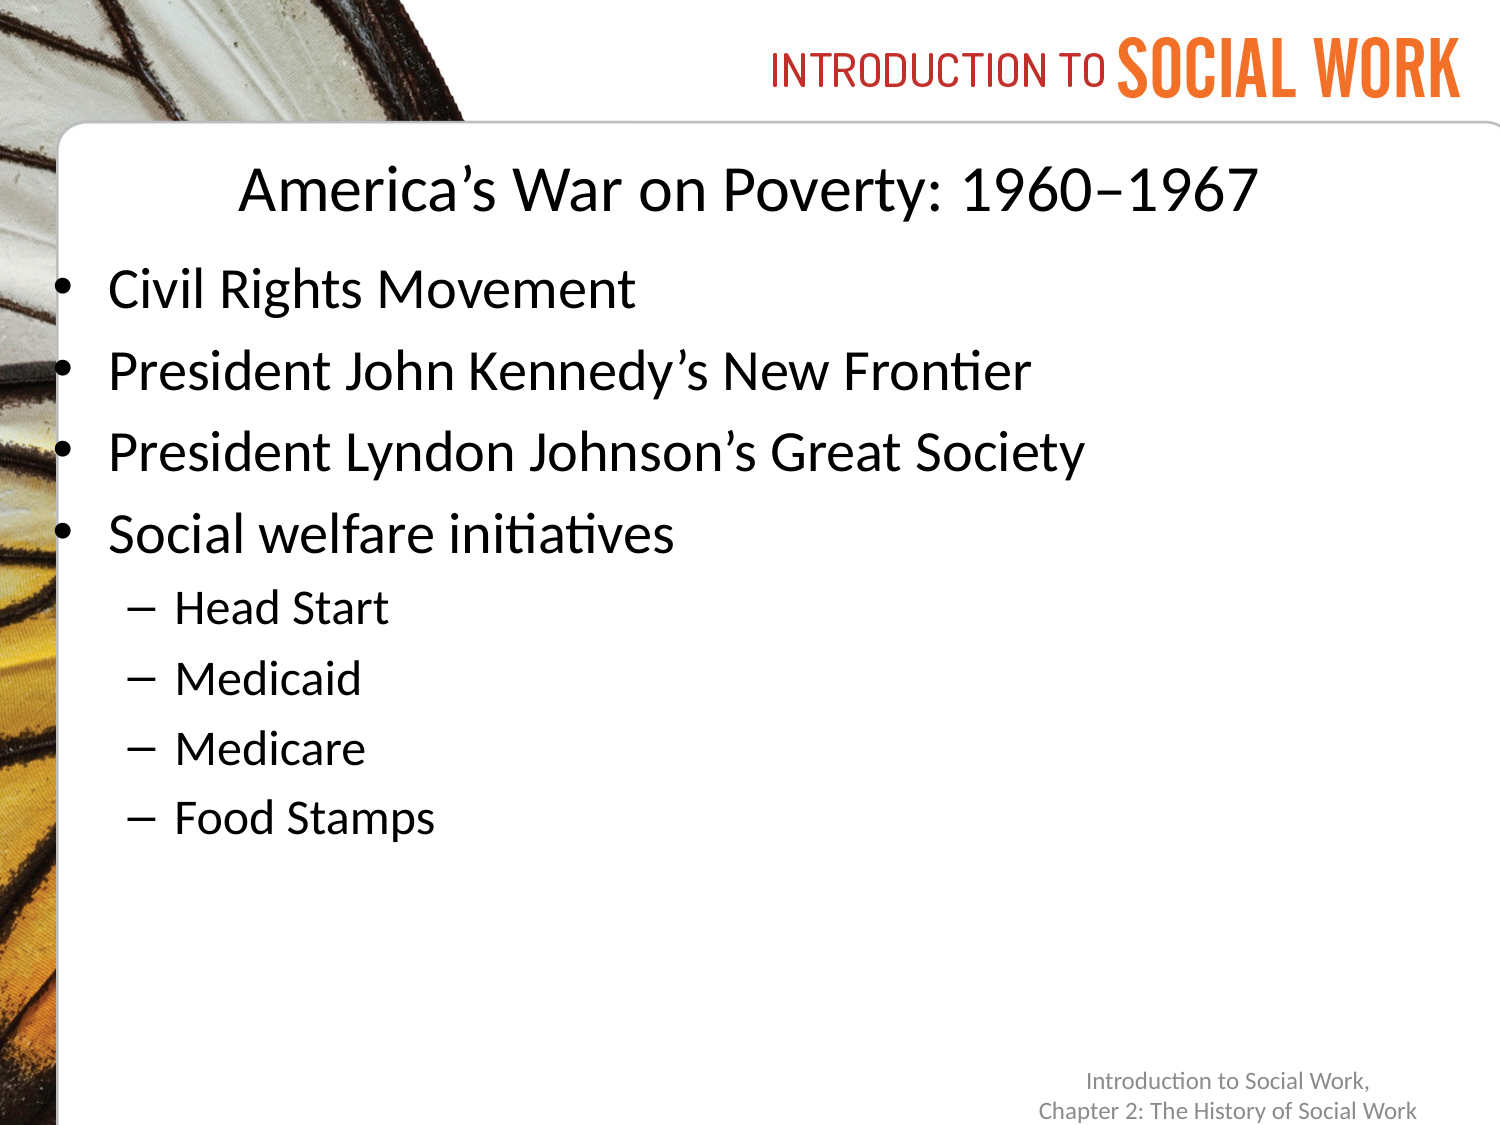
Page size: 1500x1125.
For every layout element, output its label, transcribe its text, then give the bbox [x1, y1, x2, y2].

title America’s War on Poverty: 1960–1967 [0, 137, 1500, 233]
footer Introduction to Social Work, Chapter 2: The History of Social Work [987, 1065, 1475, 1125]
picture [0, 0, 1500, 137]
picture [0, 233, 1500, 1125]
list Civil Rights Movement President John Kennedy’s New Frontier President Lyndon Johnson’s Great Society Social welfare initiatives Head Start Medicaid Medicare Food Stamps [37, 243, 1463, 986]
